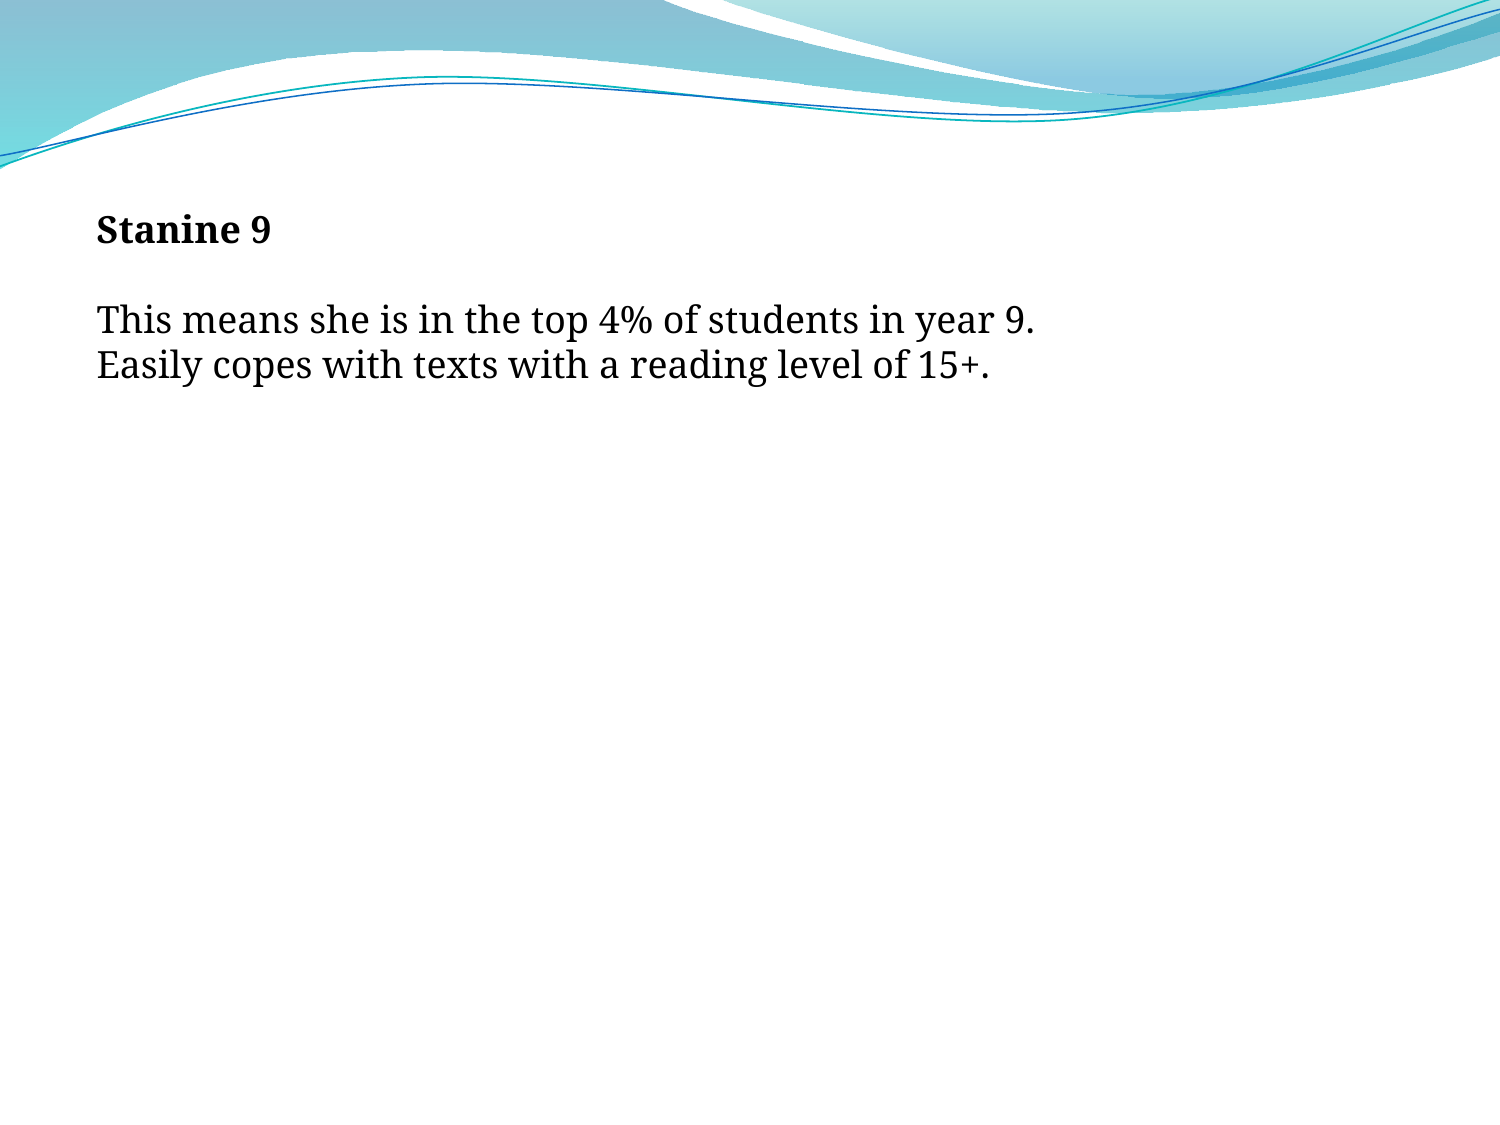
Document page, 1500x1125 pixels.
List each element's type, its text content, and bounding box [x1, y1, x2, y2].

text_box Stanine 9 This means she is in the top 4% of students in year 9. Easily copes with texts with a reading level of 15+. [81, 199, 1430, 394]
